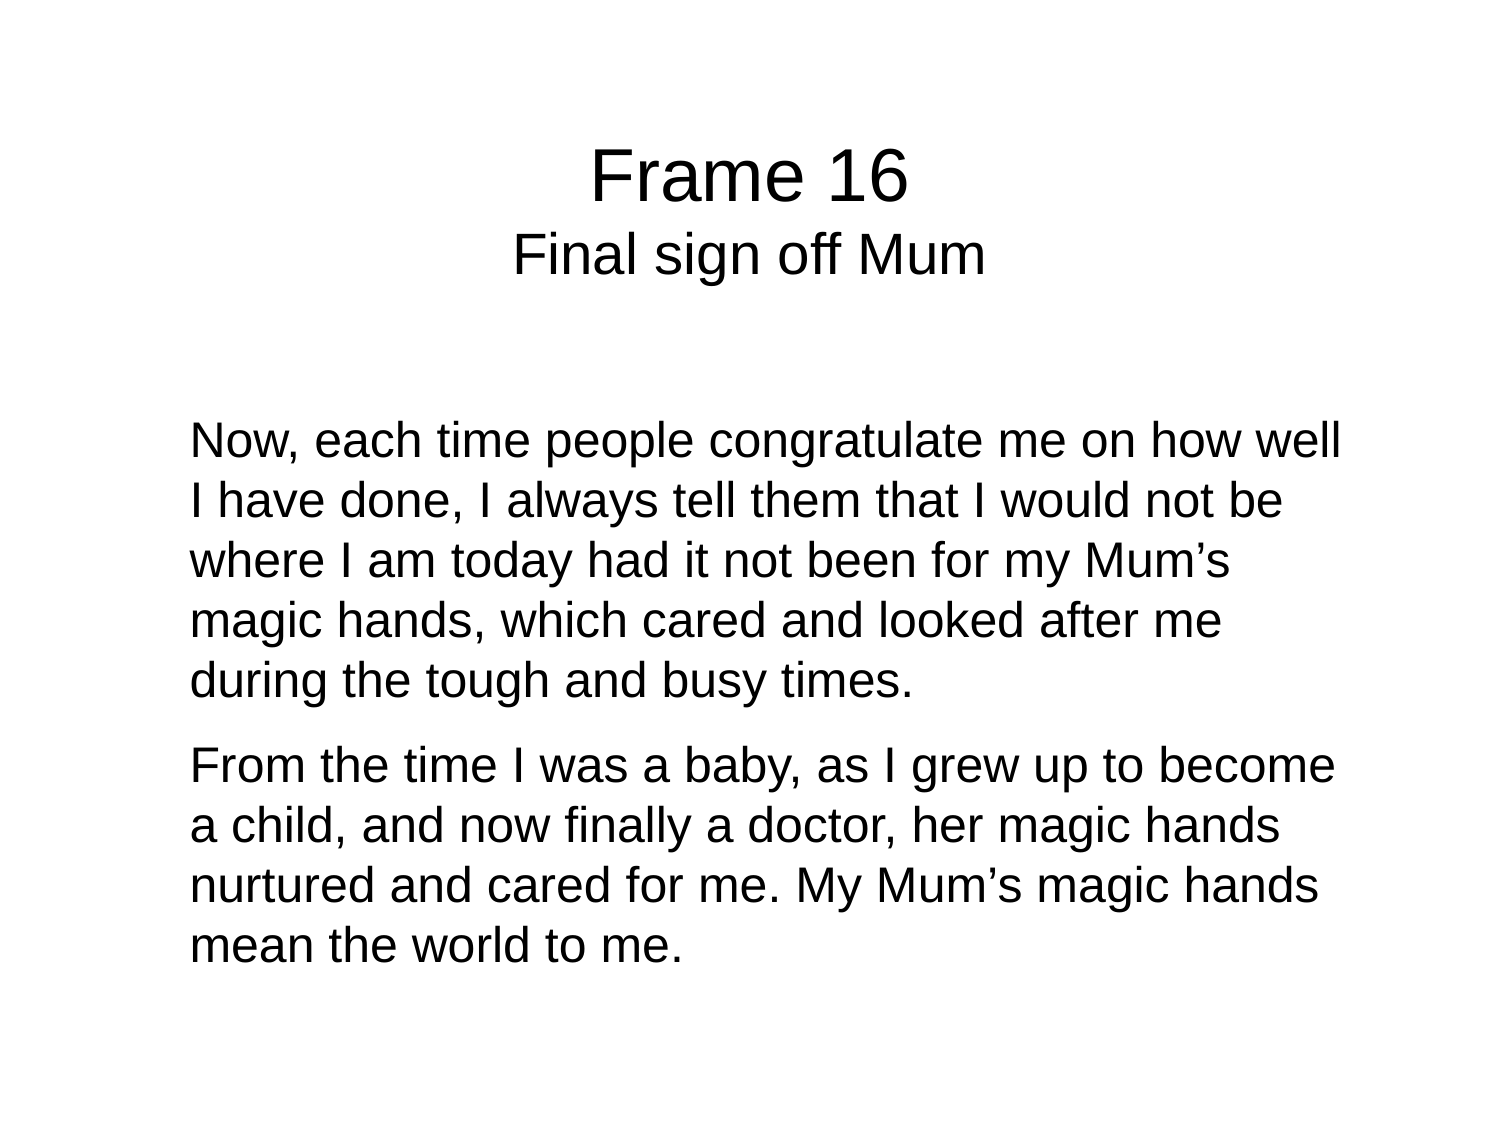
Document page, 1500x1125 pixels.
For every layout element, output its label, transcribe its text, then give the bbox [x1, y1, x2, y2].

text_box Now, each time people congratulate me on how well I have done, I always tell them that I would not be where I am today had it not been for my Mum’s magic hands, which cared and looked after me during the tough and busy times. From the time I was a baby, as I grew up to become a child, and now ﬁnally a doctor, her magic hands nurtured and cared for me. My Mum’s magic hands mean the world to me. [174, 399, 1375, 980]
title Frame 16 Final sign off Mum [75, 112, 1425, 300]
